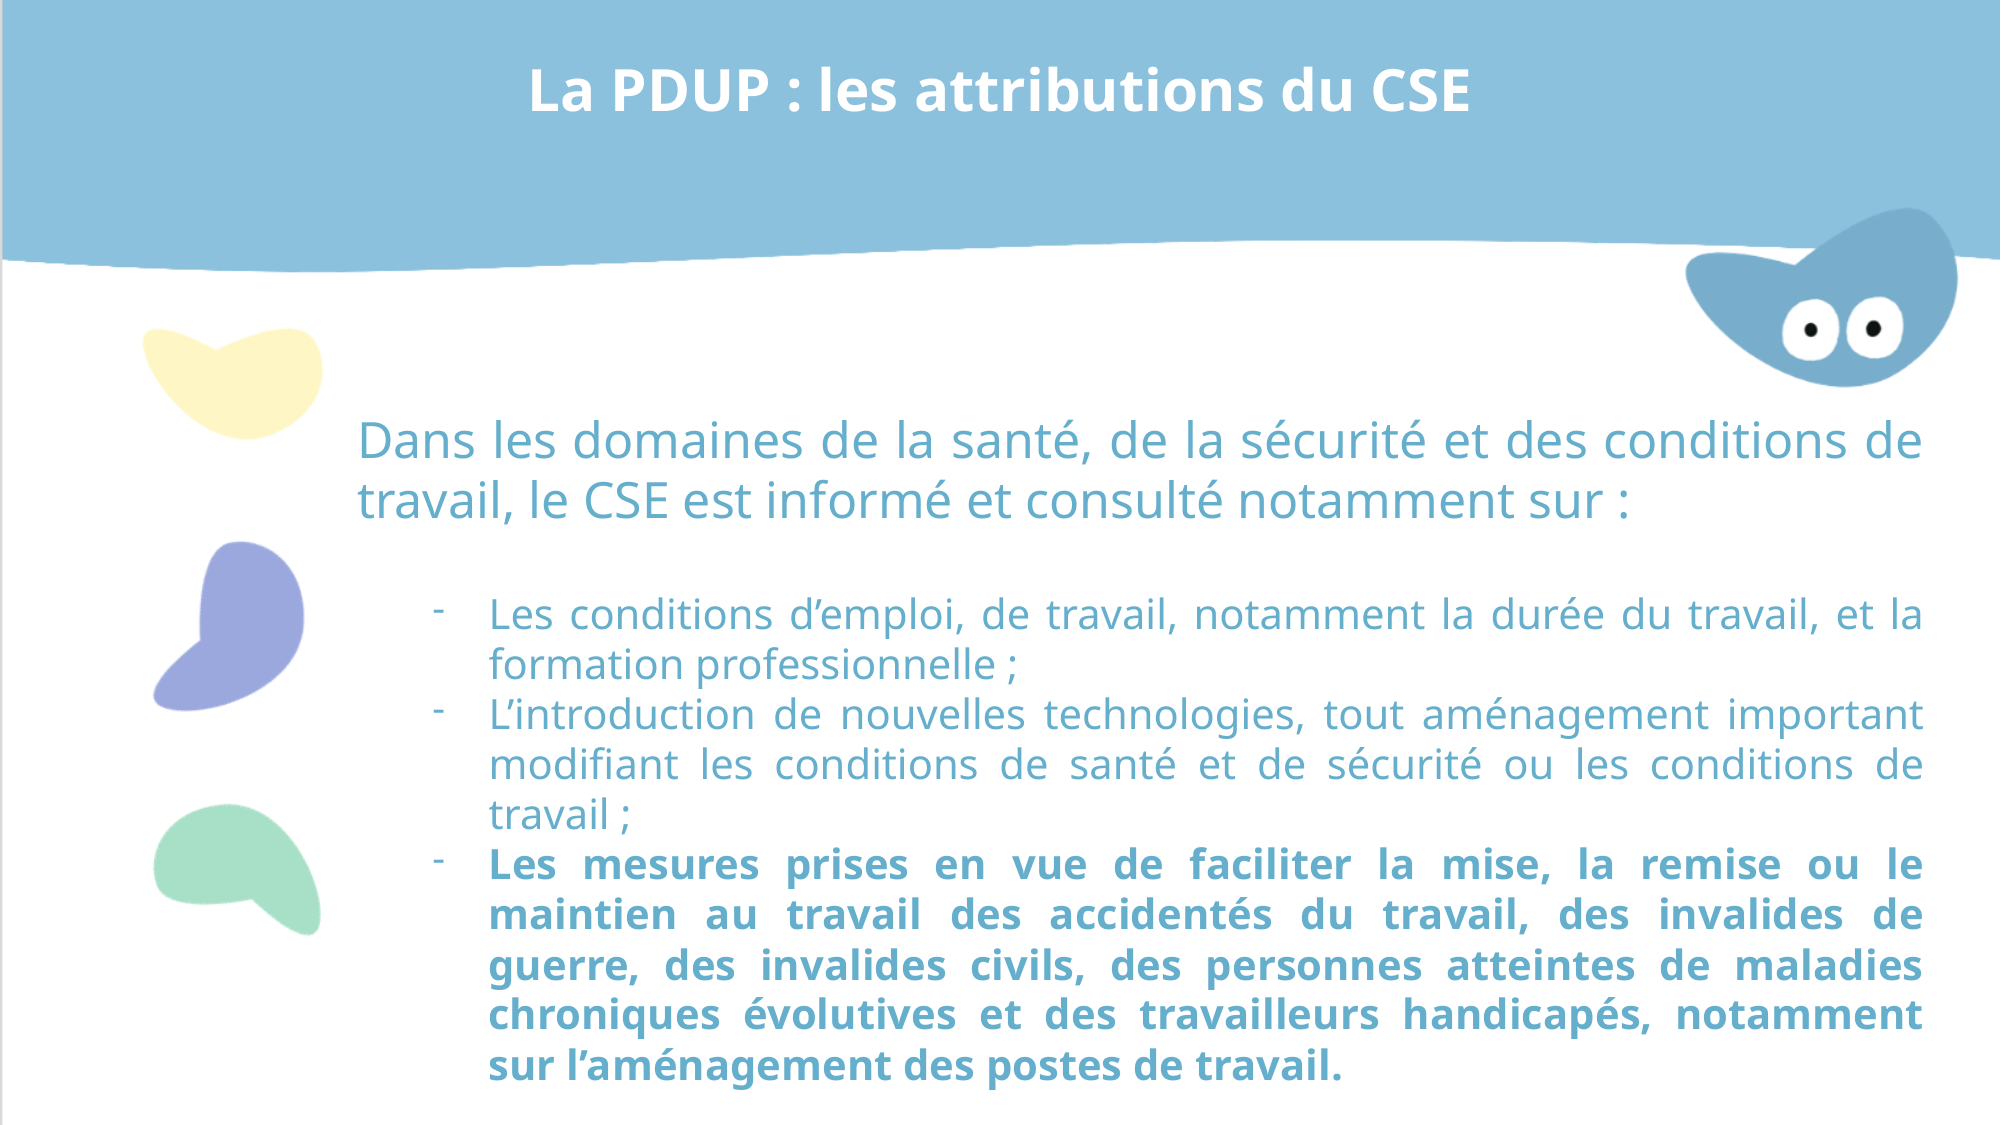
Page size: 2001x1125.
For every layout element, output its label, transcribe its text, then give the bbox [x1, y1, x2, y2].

text_box Dans les domaines de la santé, de la sécurité et des conditions de travail, le CSE est informé et consulté notamment sur : Les conditions d’emploi, de travail, notamment la durée du travail, et la formation professionnelle ; L’introduction de nouvelles technologies, tout aménagement important modifiant les conditions de santé et de sécurité ou les conditions de travail ; Les mesures prises en vue de faciliter la mise, la remise ou le maintien au travail des accidentés du travail, des invalides de guerre, des invalides civils, des personnes atteintes de maladies chroniques évolutives et des travailleurs handicapés, notamment sur l’aménagement des postes de travail. [342, 400, 1940, 1096]
picture [0, 0, 2000, 1125]
text_box La PDUP : les attributions du CSE [389, 46, 1611, 131]
